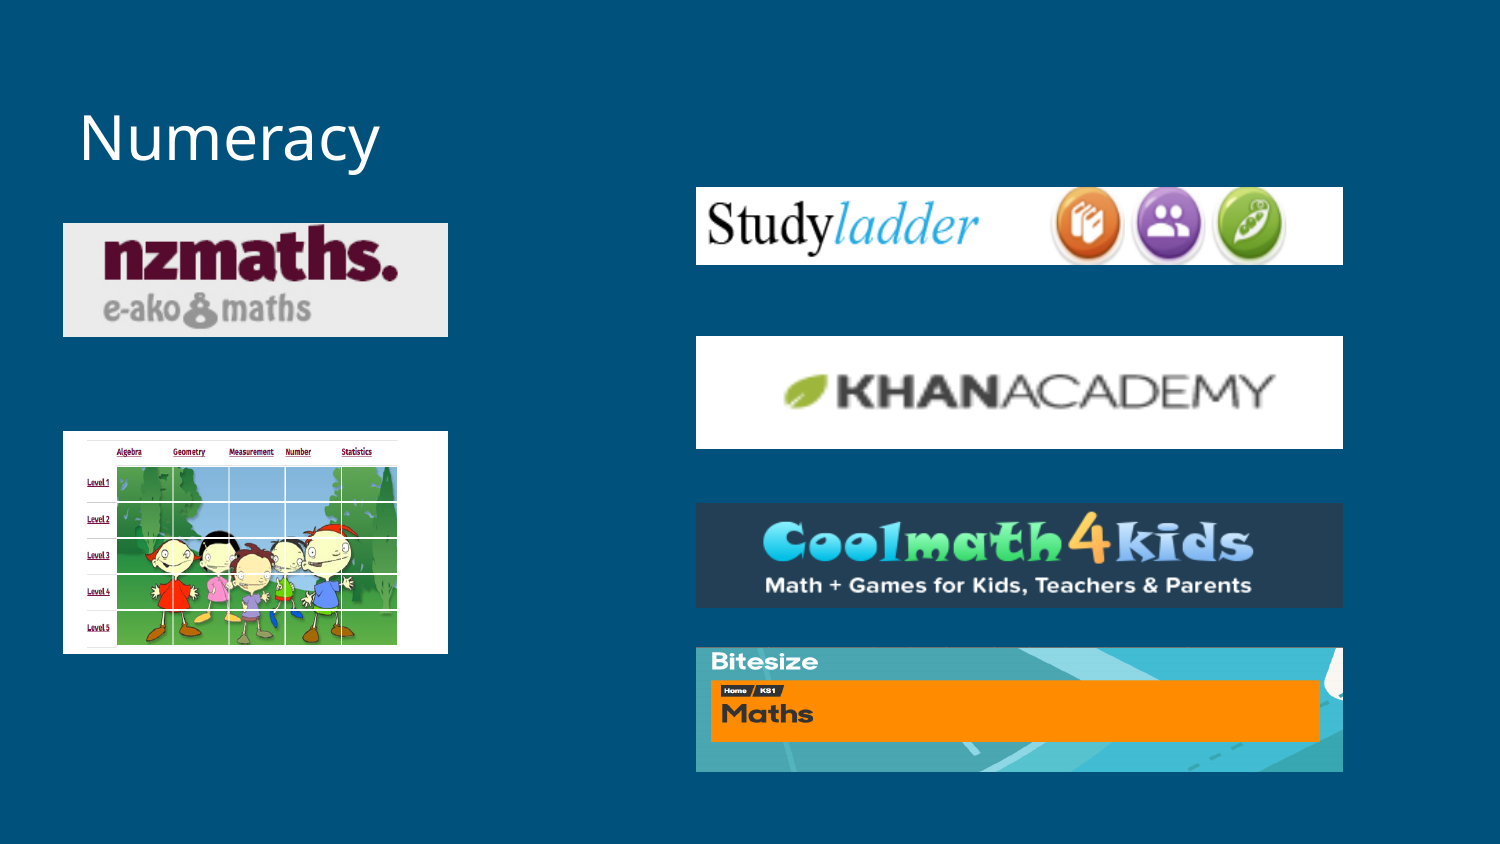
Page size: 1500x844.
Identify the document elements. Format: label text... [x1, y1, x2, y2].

picture [697, 504, 1342, 607]
picture [697, 188, 1342, 264]
picture [64, 224, 447, 336]
title Numeracy [63, 75, 1437, 188]
picture [697, 648, 1342, 771]
picture [697, 337, 1342, 448]
picture [64, 432, 447, 653]
